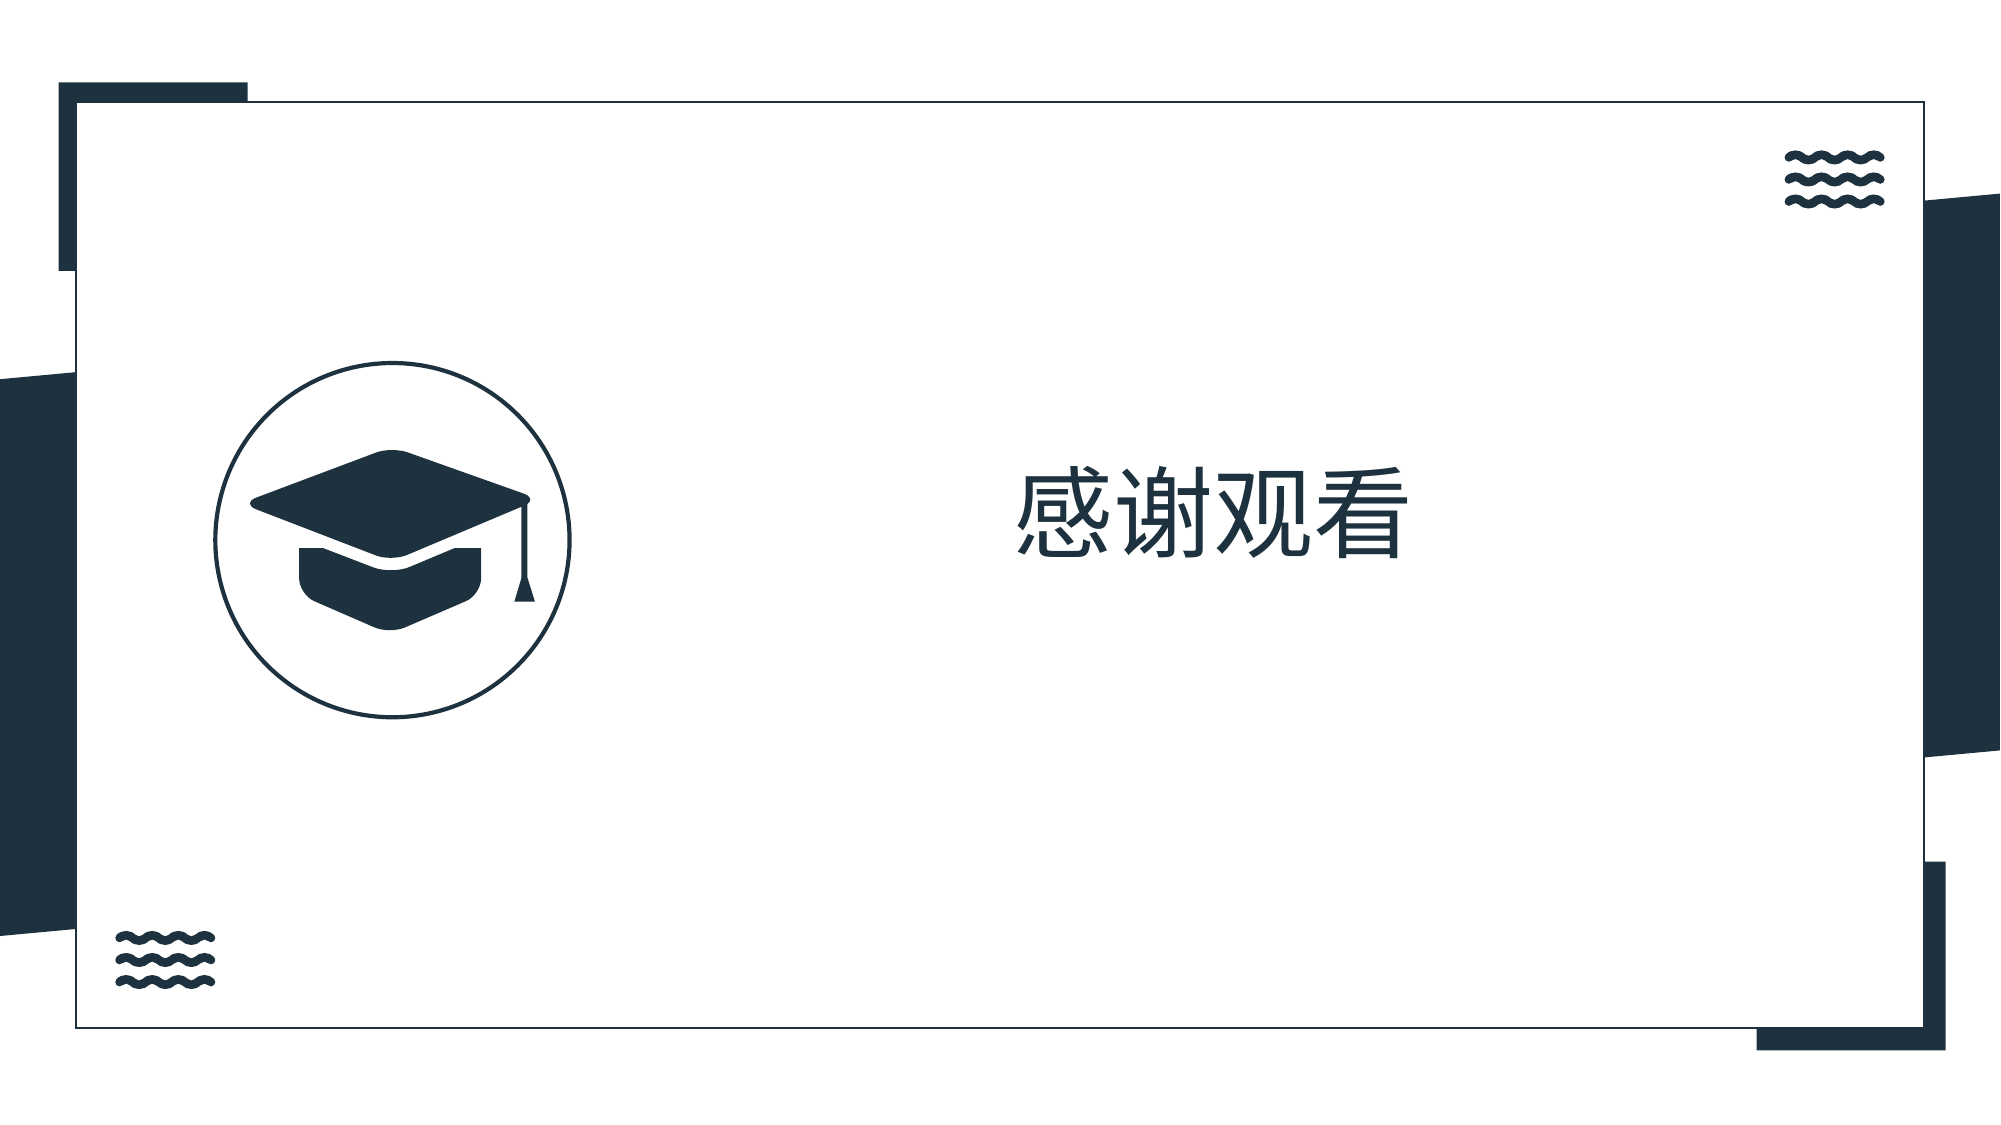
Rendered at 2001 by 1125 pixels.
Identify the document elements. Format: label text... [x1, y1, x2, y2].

text_box [1784, 194, 1885, 209]
text_box [1784, 150, 1885, 165]
text_box [214, 361, 571, 719]
text_box [115, 975, 216, 990]
text_box 感谢观看 [643, 443, 1785, 578]
text_box [249, 450, 535, 602]
text_box [115, 930, 216, 946]
text_box [1925, 192, 2000, 759]
text_box [1784, 172, 1885, 187]
text_box [75, 101, 1925, 1029]
text_box [58, 81, 249, 272]
text_box [115, 952, 216, 968]
text_box [1756, 861, 1947, 1051]
text_box [299, 548, 482, 631]
text_box [0, 371, 75, 938]
